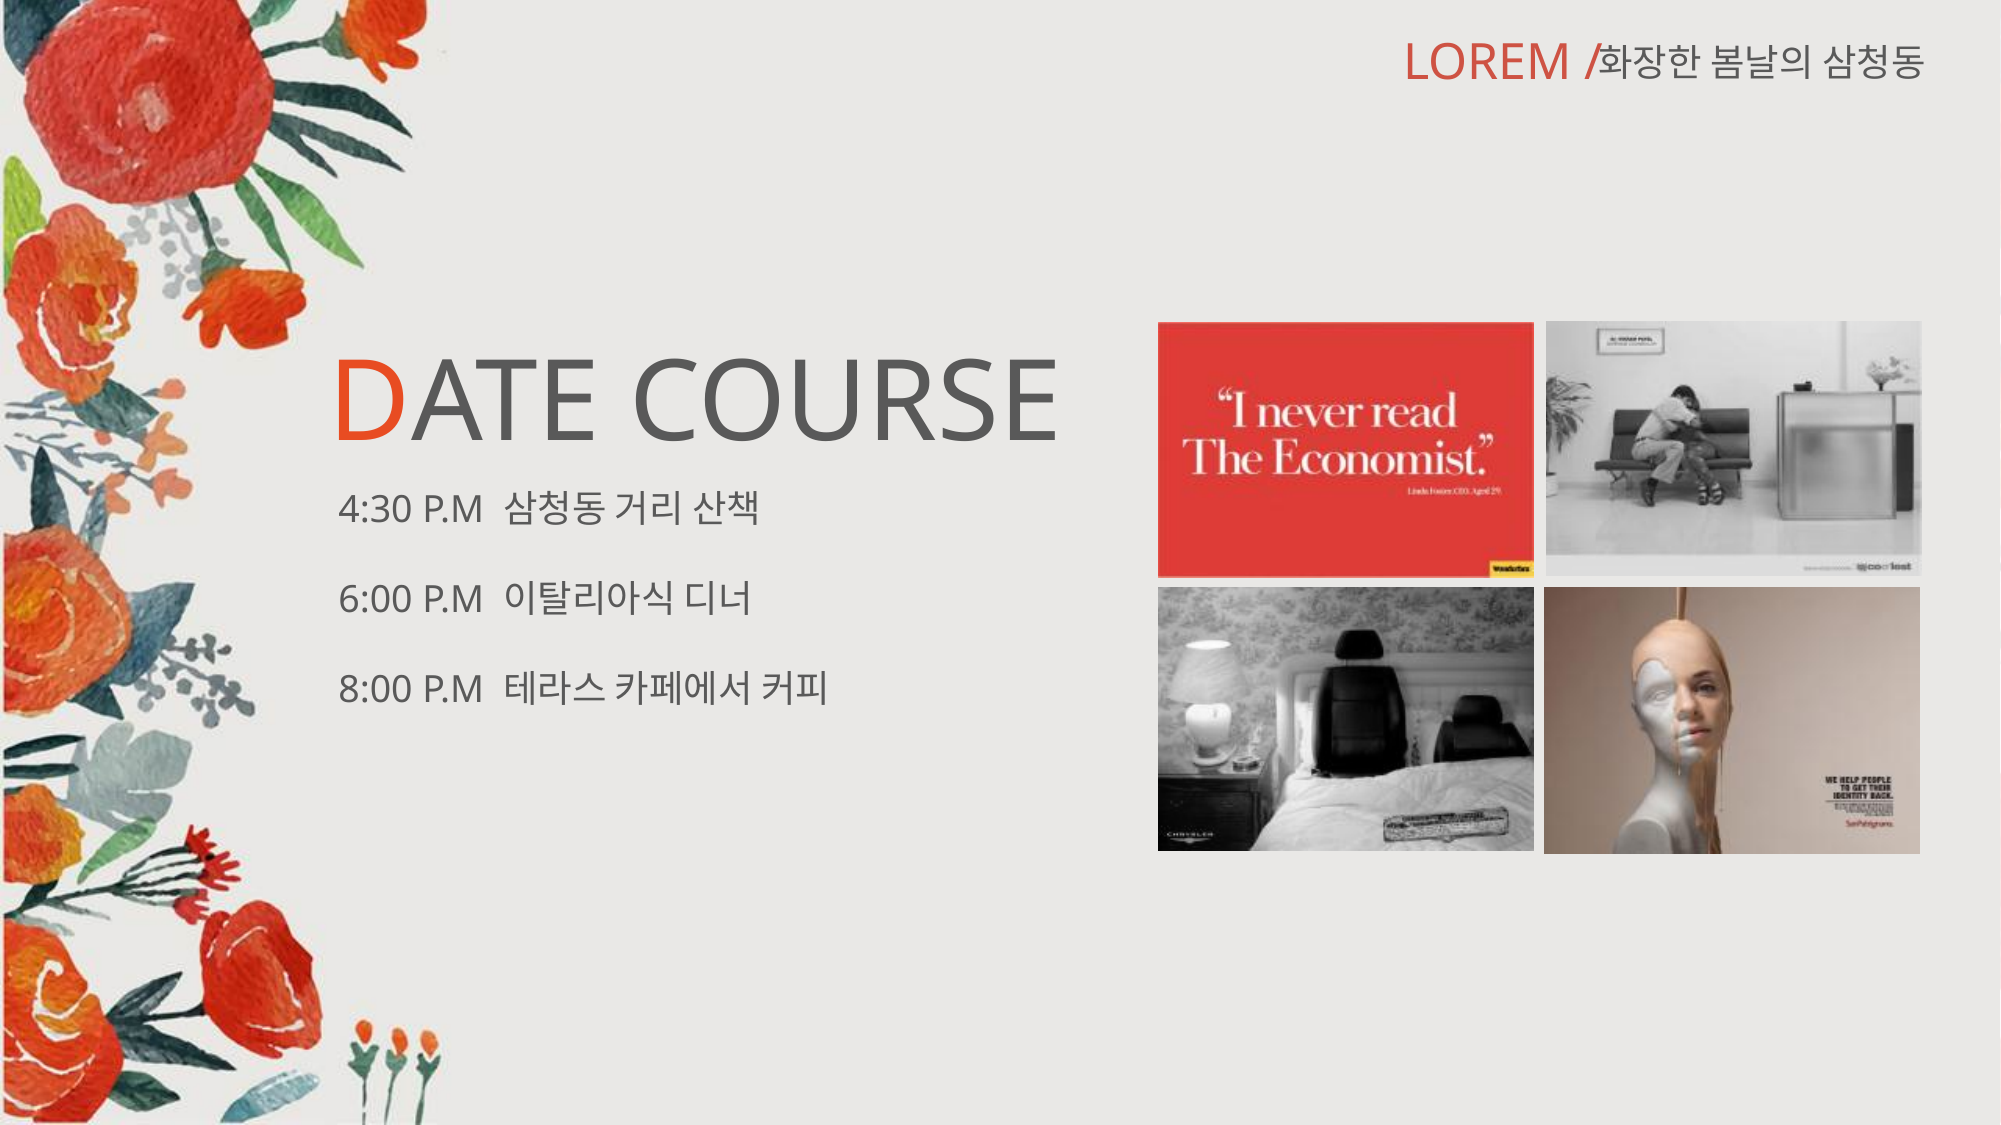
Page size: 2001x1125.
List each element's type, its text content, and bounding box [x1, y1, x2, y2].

text_box DATE COURSE [314, 321, 1175, 471]
text_box LOREM / [1388, 22, 1681, 97]
text_box 화장한 봄날의 삼청동 [1583, 31, 2000, 92]
text_box 8:00 P.M 테라스 카페에서 커피 [323, 657, 899, 717]
text_box 4:30 P.M 삼청동 거리 산책 [323, 477, 899, 537]
text_box 6:00 P.M 이탈리아식 디너 [323, 567, 899, 628]
picture [0, 0, 2001, 1125]
